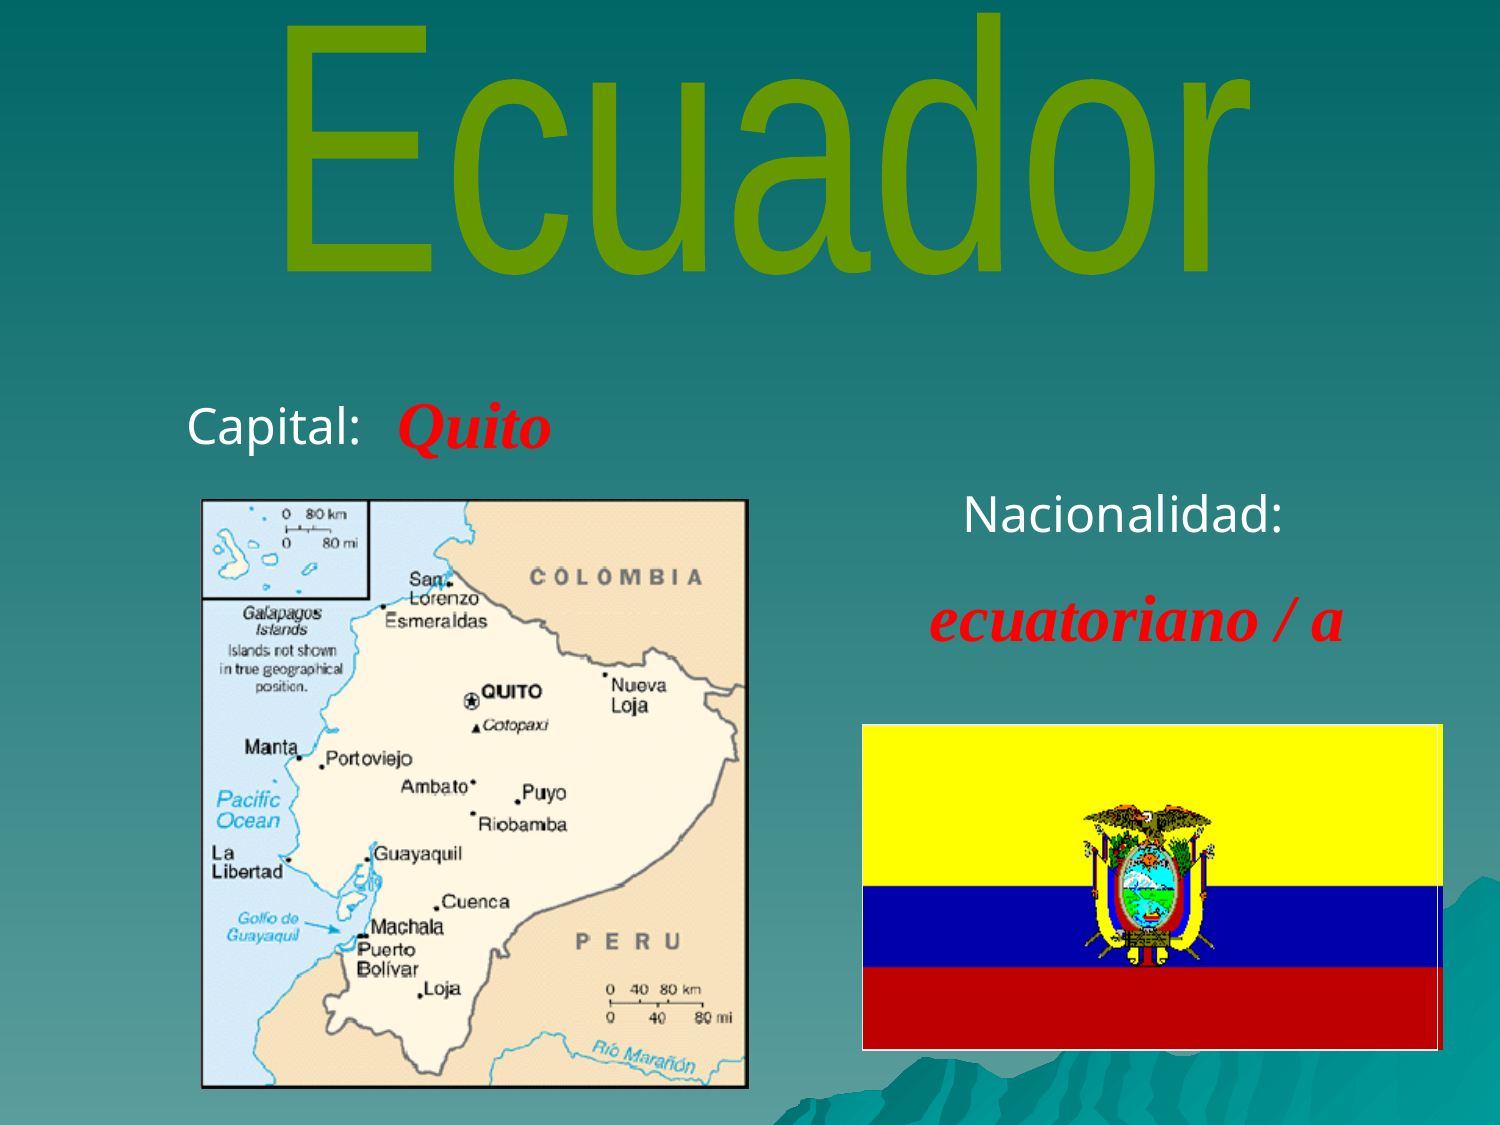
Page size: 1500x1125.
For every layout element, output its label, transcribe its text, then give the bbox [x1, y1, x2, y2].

text_box Capital: [171, 387, 378, 463]
text_box ecuatoriano / a [887, 567, 1388, 663]
picture [862, 724, 1443, 1051]
text_box Quito [275, 374, 675, 470]
text_box Nacionalidad: [948, 474, 1300, 550]
picture [199, 499, 749, 1090]
